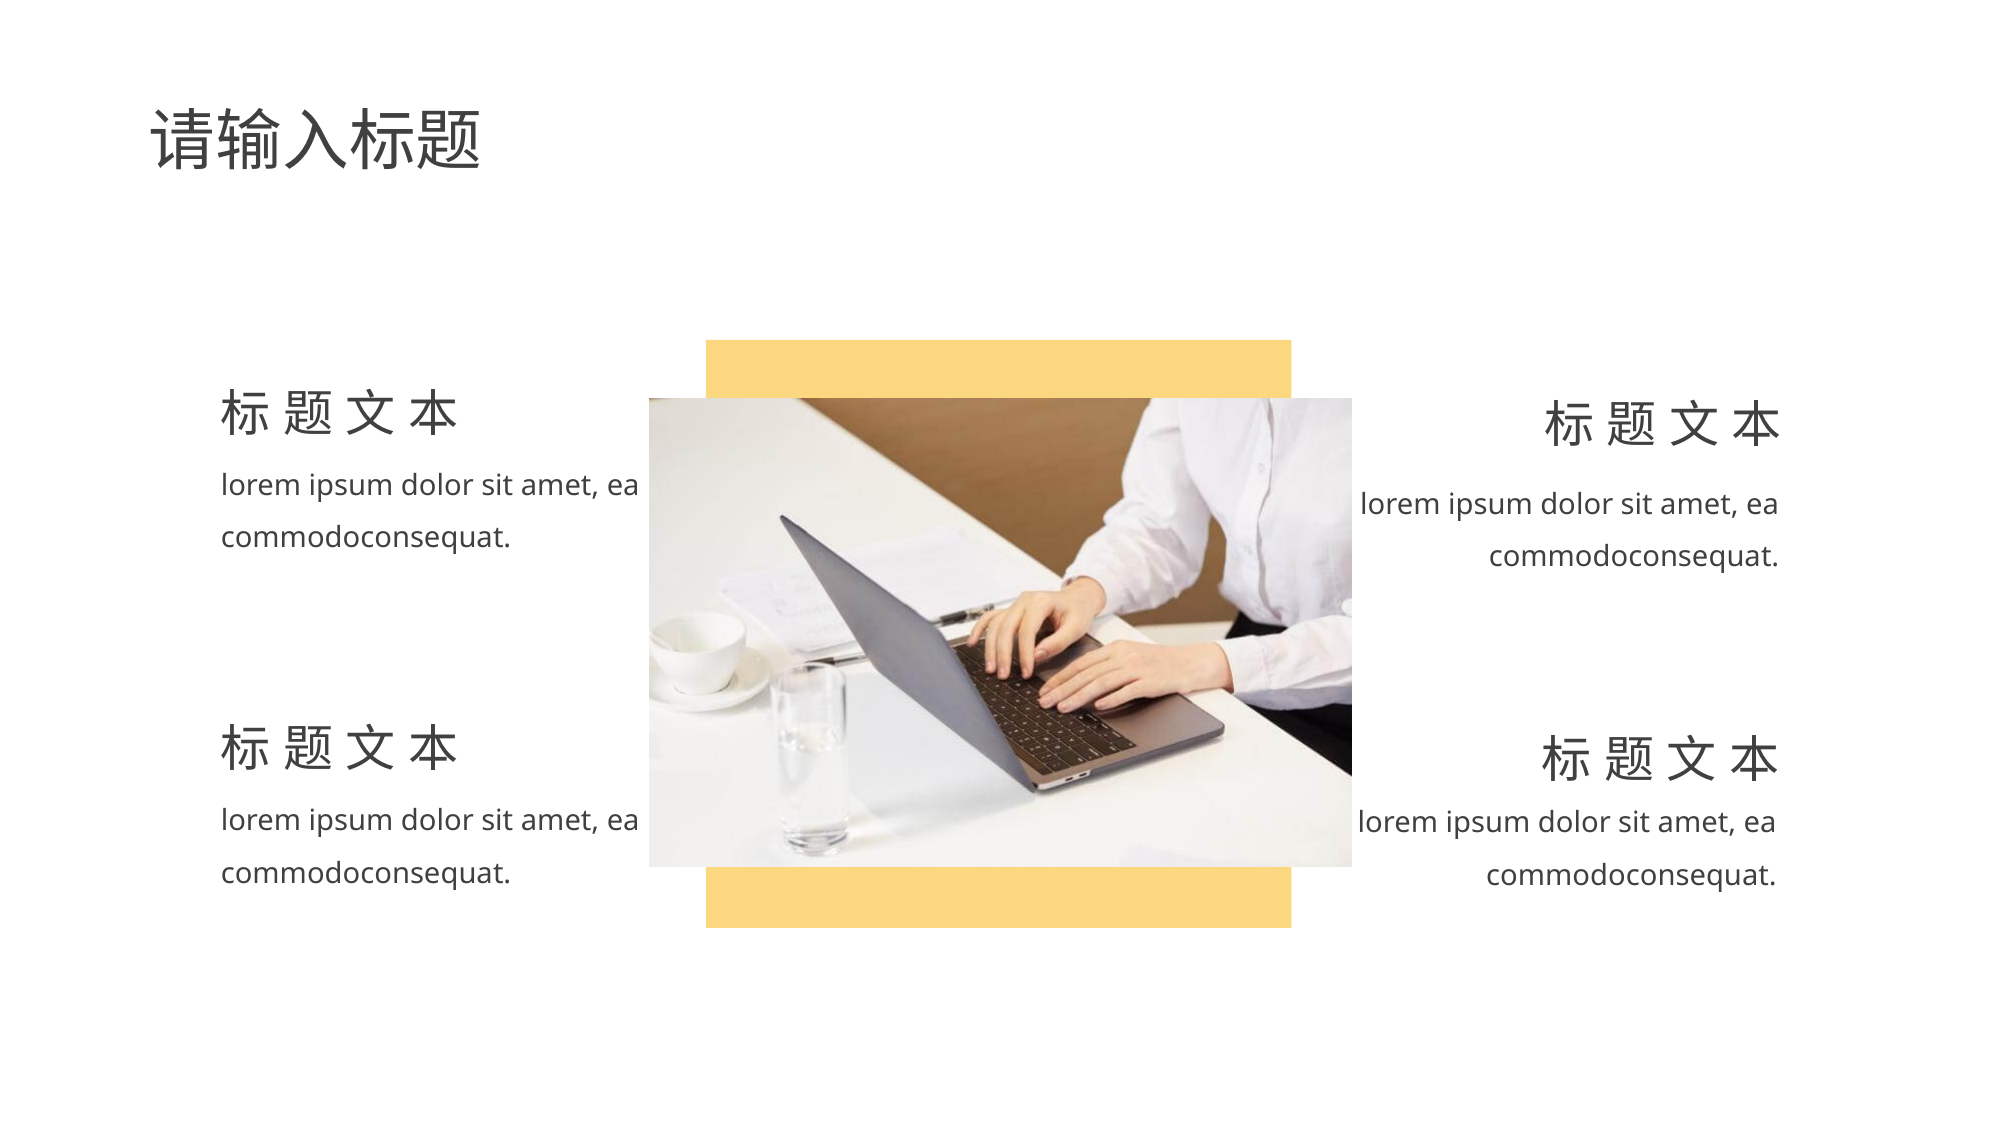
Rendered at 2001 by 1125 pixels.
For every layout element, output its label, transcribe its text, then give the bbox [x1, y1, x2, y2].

text_box 请输入标题 [134, 90, 498, 186]
text_box 标题文本 [1430, 384, 1797, 460]
text_box lorem ipsum dolor sit amet, ea commodoconsequat. [1342, 778, 1792, 899]
picture [648, 398, 1352, 867]
text_box 标题文本 [1427, 719, 1795, 795]
text_box lorem ipsum dolor sit amet, ea commodoconsequat. [206, 776, 655, 897]
text_box lorem ipsum dolor sit amet, ea commodoconsequat. [206, 441, 648, 561]
text_box 标题文本 [206, 708, 573, 776]
text_box lorem ipsum dolor sit amet, ea commodoconsequat. [1352, 460, 1795, 580]
text_box [705, 339, 1293, 398]
text_box [705, 867, 1293, 929]
text_box 标题文本 [206, 373, 573, 441]
